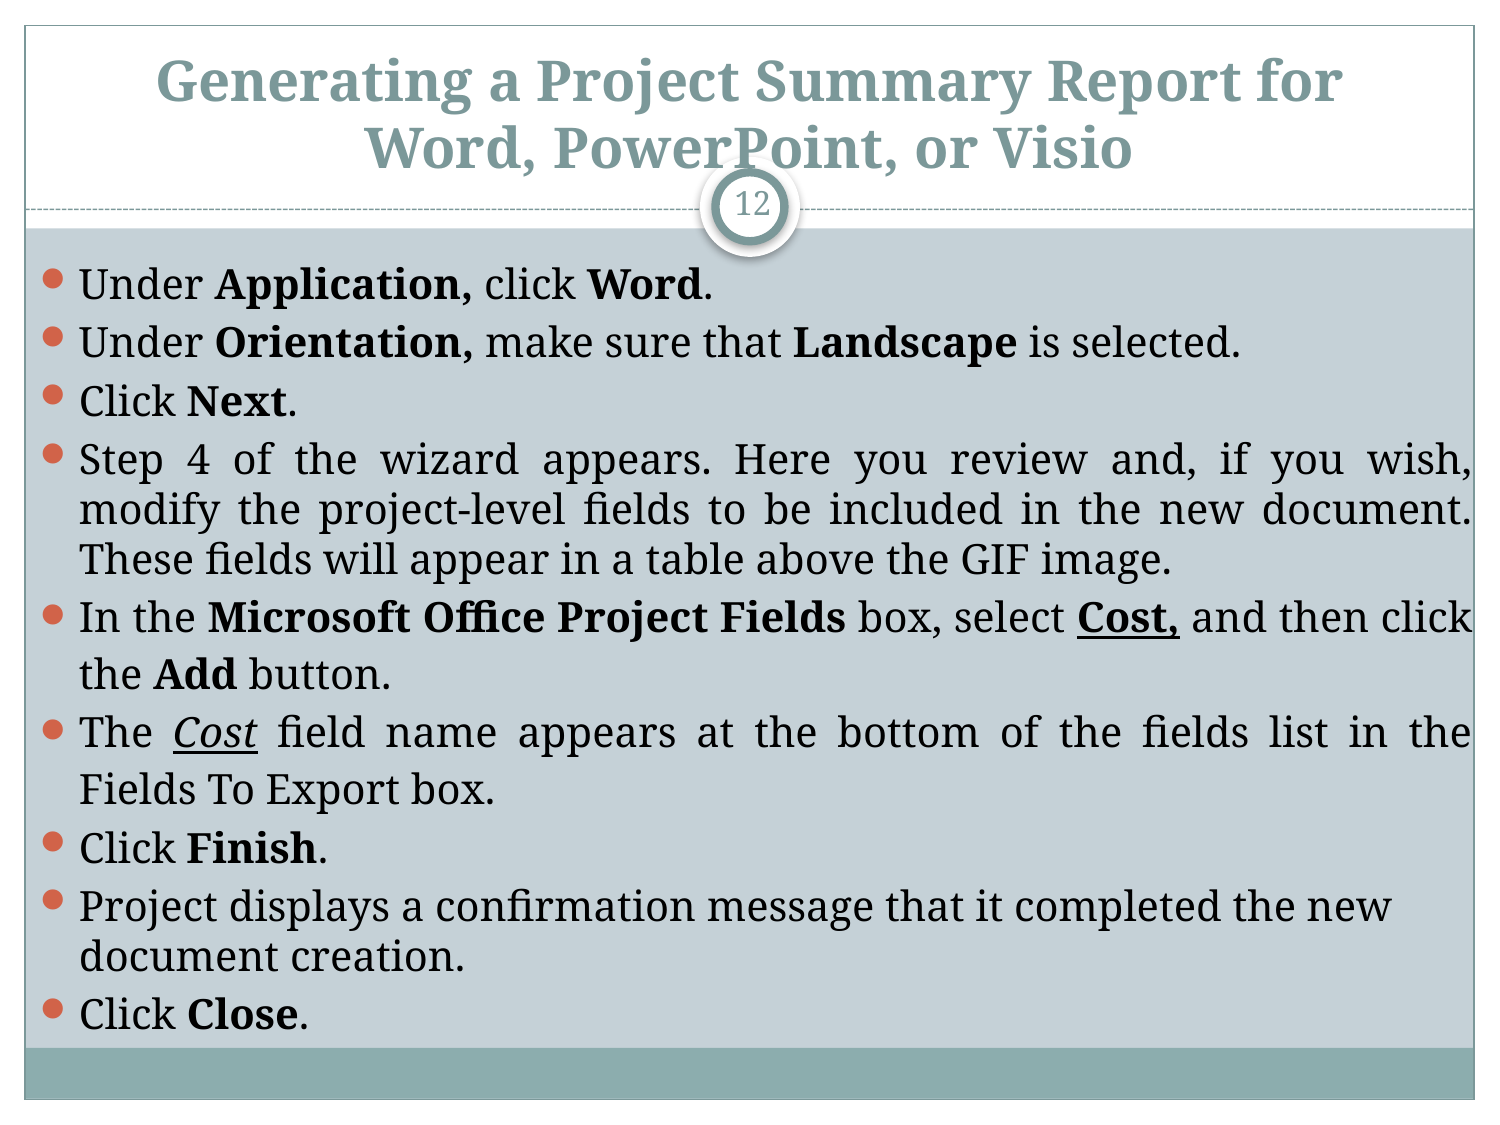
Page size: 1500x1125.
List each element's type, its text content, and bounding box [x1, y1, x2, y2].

list Under Application, click Word. Under Orientation, make sure that Landscape is selected. Click Next. Step 4 of the wizard appears. Here you review and, if you wish, modify the project-level fields to be included in the new document. These fields will appear in a table above the GIF image. In the Microsoft Office Project Fields box, select Cost, and then click the Add button. The Cost field name appears at the bottom of the fields list in the Fields To Export box. Click Finish. Project displays a confirmation message that it completed the new document creation. Click Close. [24, 250, 1488, 1050]
slide_number 12 [715, 168, 791, 241]
title Generating a Project Summary Report for Word, PowerPoint, or Visio [49, 37, 1450, 188]
